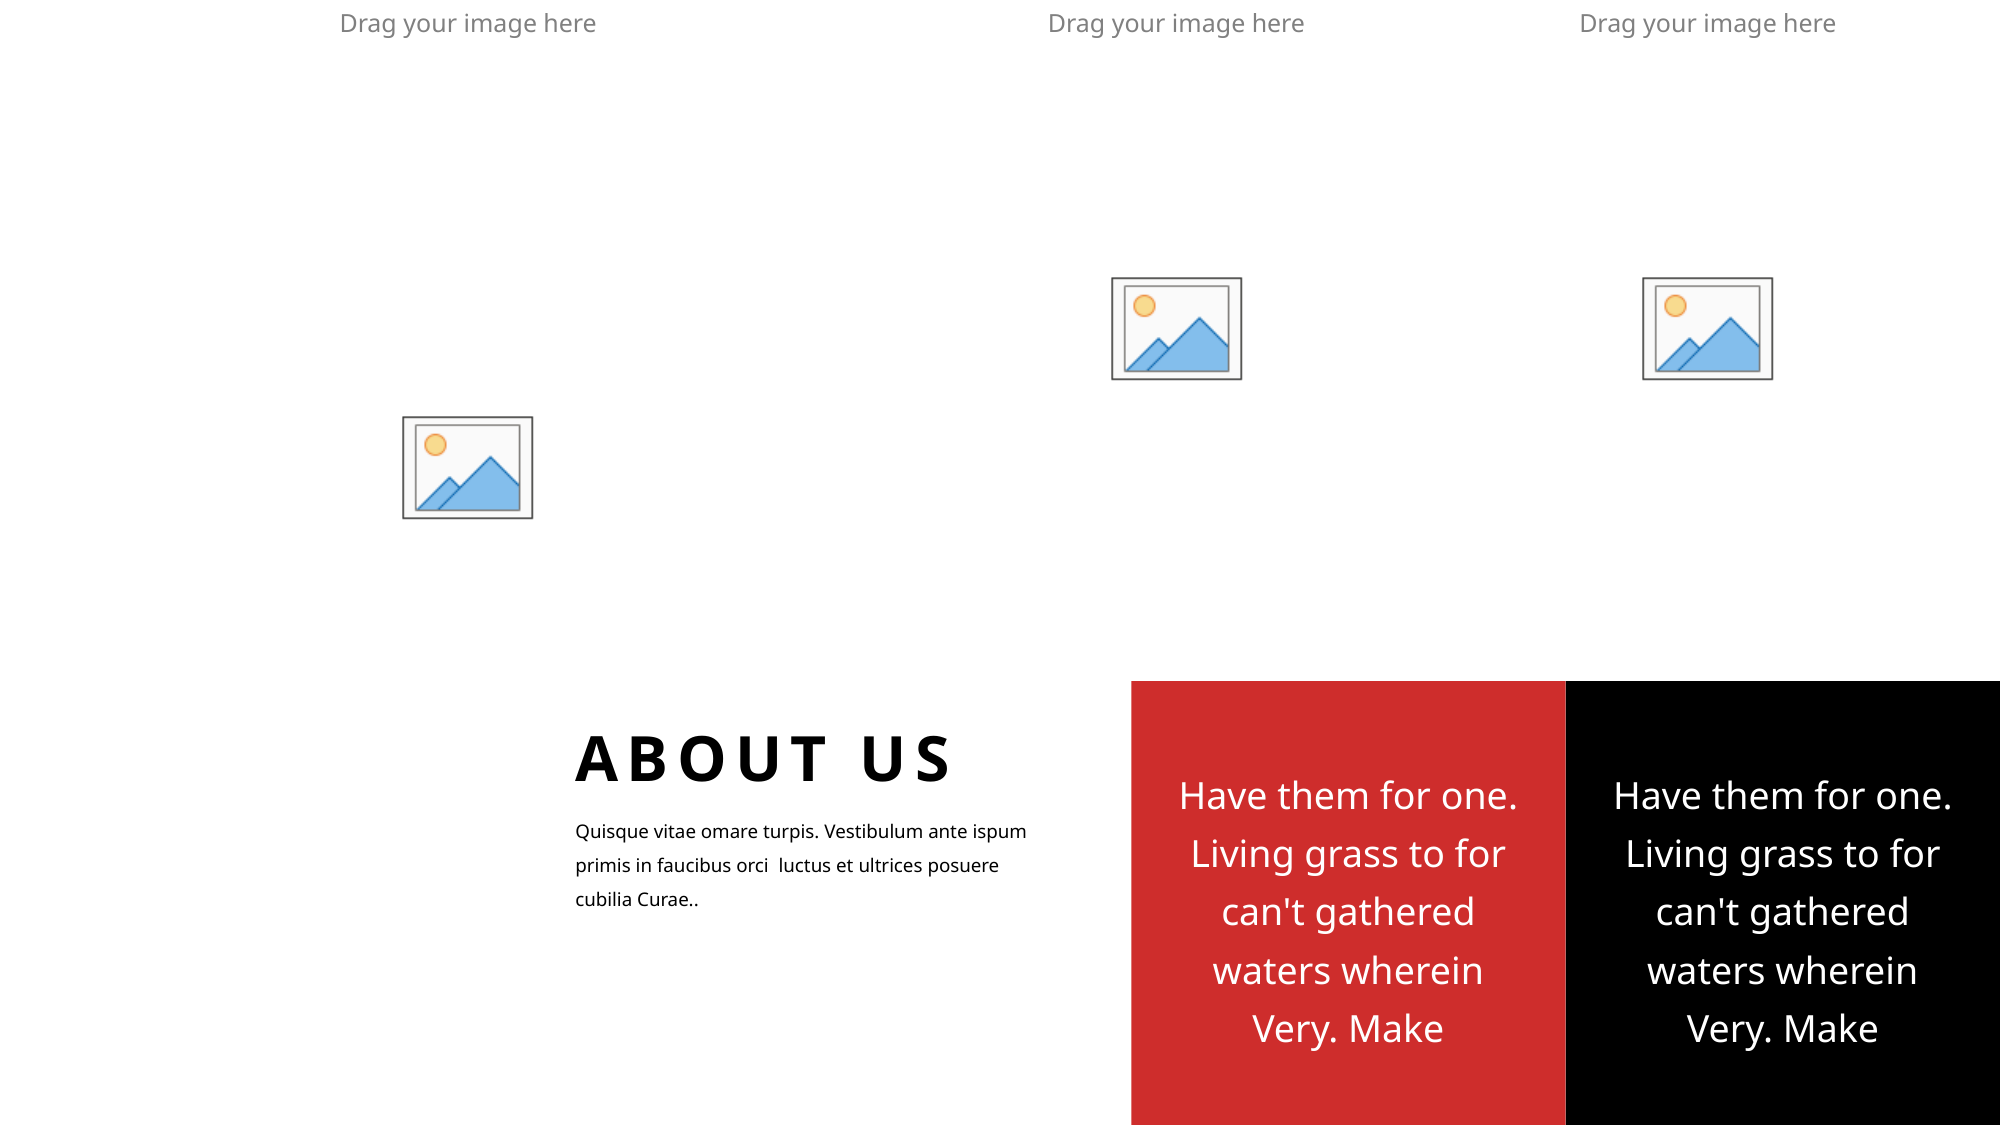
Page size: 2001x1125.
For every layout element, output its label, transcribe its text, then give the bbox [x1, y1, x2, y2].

text_box Quisque vitae omare turpis. Vestibulum ante ispum primis in faucibus orci luctus et ultrices posuere cubilia Curae.. [937, 801, 1064, 918]
text_box [1130, 680, 1565, 1125]
text_box ABOUT US [937, 712, 1044, 801]
text_box Have them for one. Living grass to for can't gathered waters wherein Very. Make [1591, 750, 1975, 1058]
picture [0, 0, 937, 937]
picture [1416, 0, 2000, 659]
text_box Have them for one. Living grass to for can't gathered waters wherein Very. Make [1157, 750, 1540, 1058]
picture [959, 0, 1394, 659]
text_box [1565, 680, 2000, 1125]
